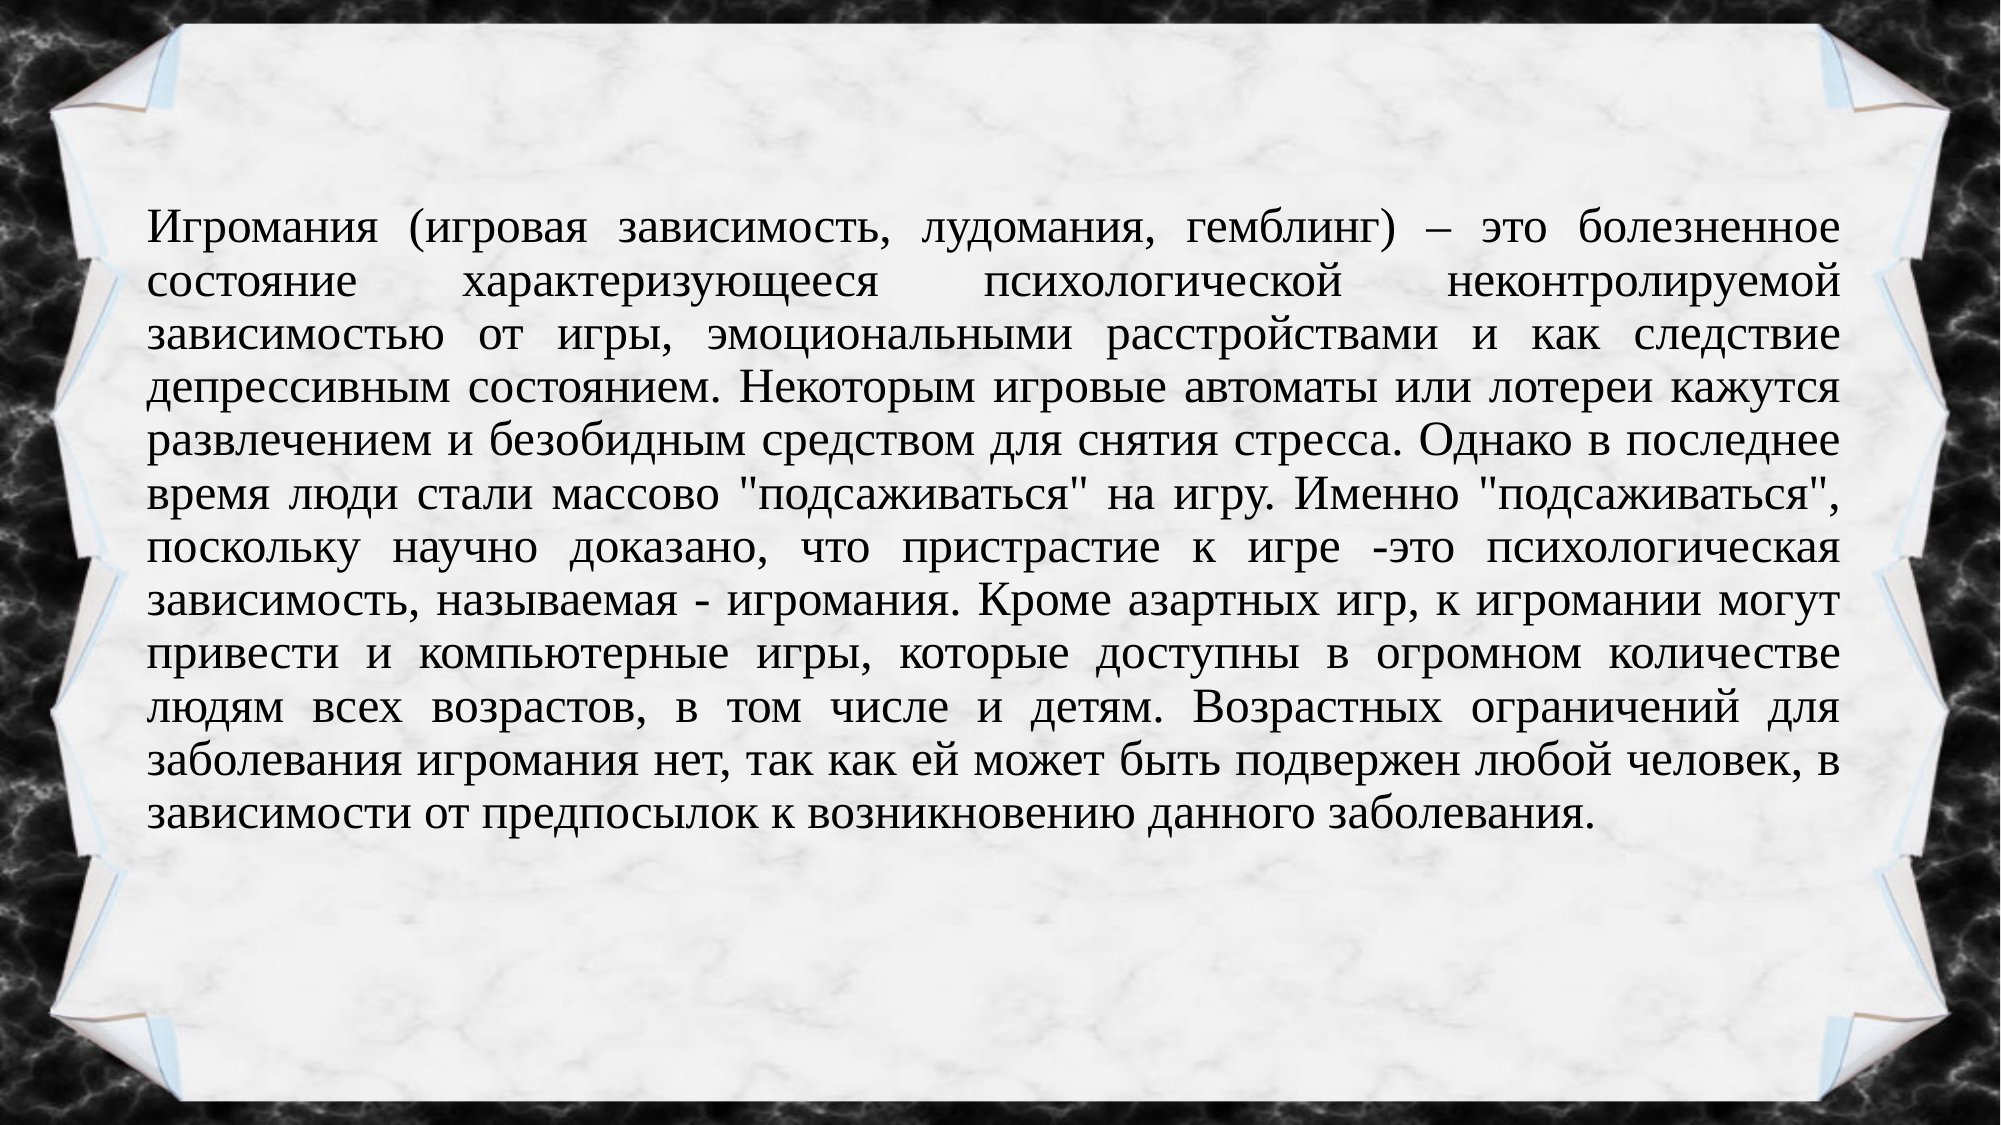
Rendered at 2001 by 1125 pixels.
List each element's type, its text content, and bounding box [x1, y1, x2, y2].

list Игромания (игровая зависимость, лудомания, гемблинг) – это болезненное состояние характеризующееся психологической неконтролируемой зависимостью от игры, эмоциональными расстройствами и как следствие депрессивным состоянием. Некоторым игровые автоматы или лотереи кажутся развлечением и безобидным средством для снятия стресса. Однако в последнее время люди стали массово "подсаживаться" на игру. Именно "подсаживаться", поскольку научно доказано, что пристрастие к игре -это психологическая зависимость, называемая - игромания. Кроме азартных игр, к игромании могут привести и компьютерные игры, которые доступны в огромном количестве людям всех возрастов, в том числе и детям. Возрастных ограничений для заболевания игромания нет, так как ей может быть подвержен любой человек, в зависимости от предпосылок к возникновению данного заболевания. [131, 192, 1857, 907]
picture [0, 0, 2001, 1125]
